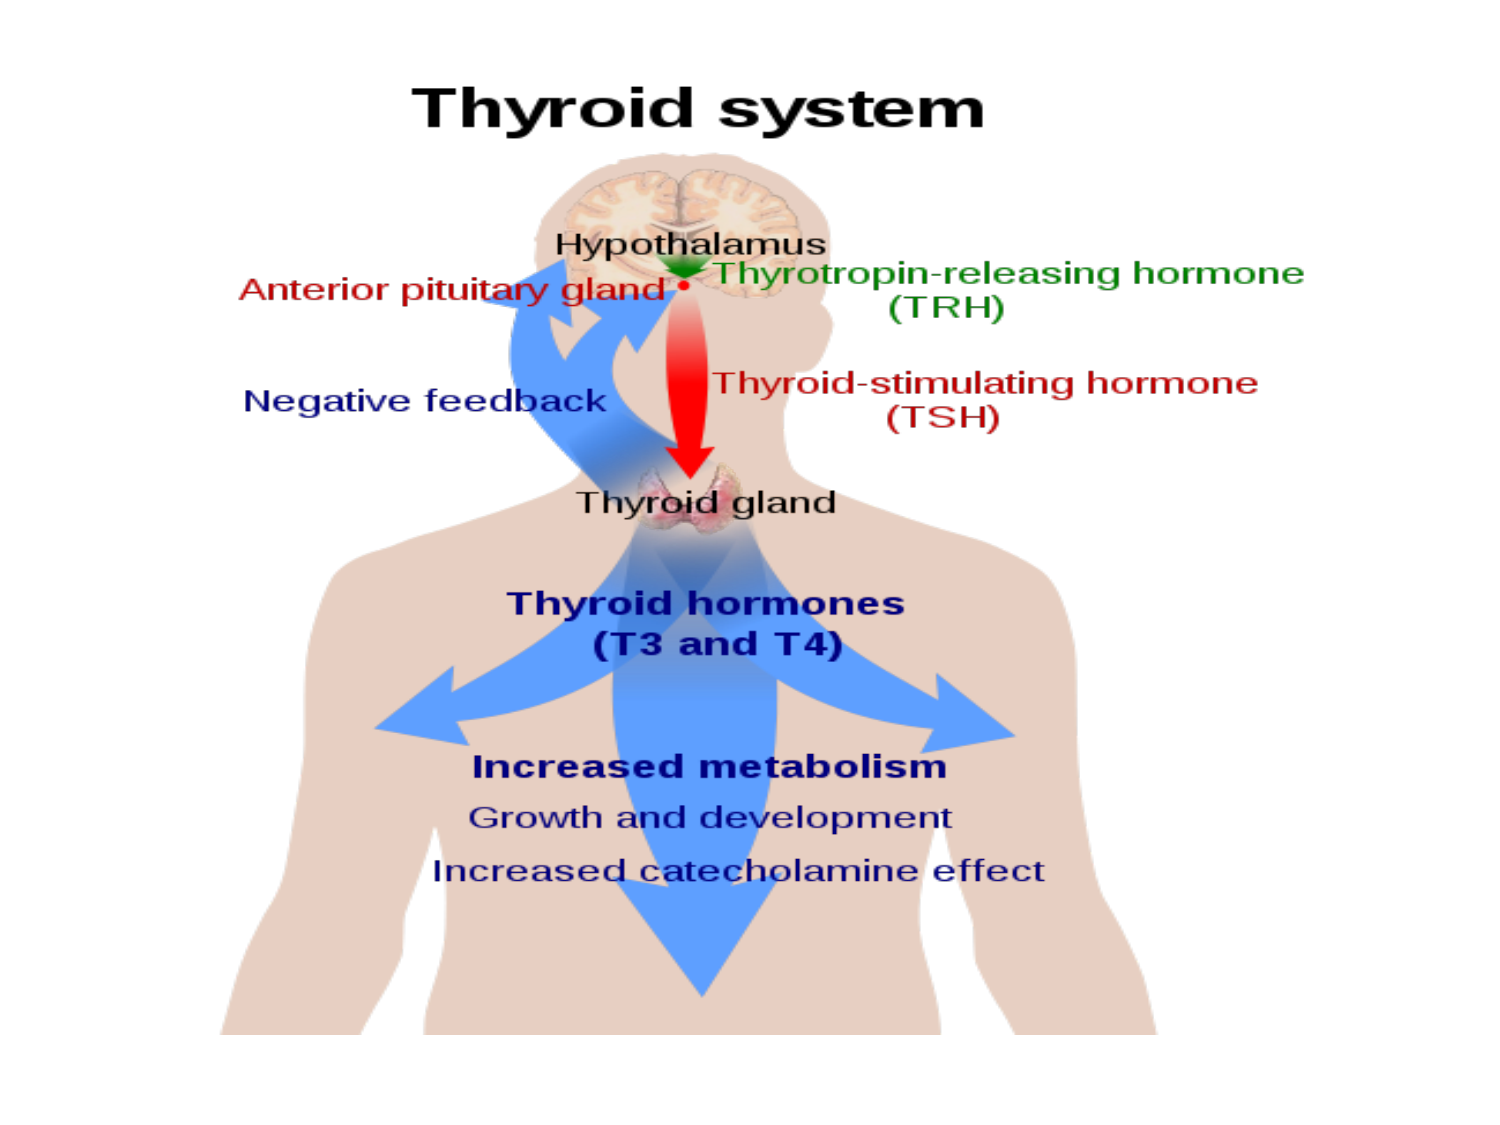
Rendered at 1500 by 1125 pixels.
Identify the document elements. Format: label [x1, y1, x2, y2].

list [147, 66, 1341, 1036]
